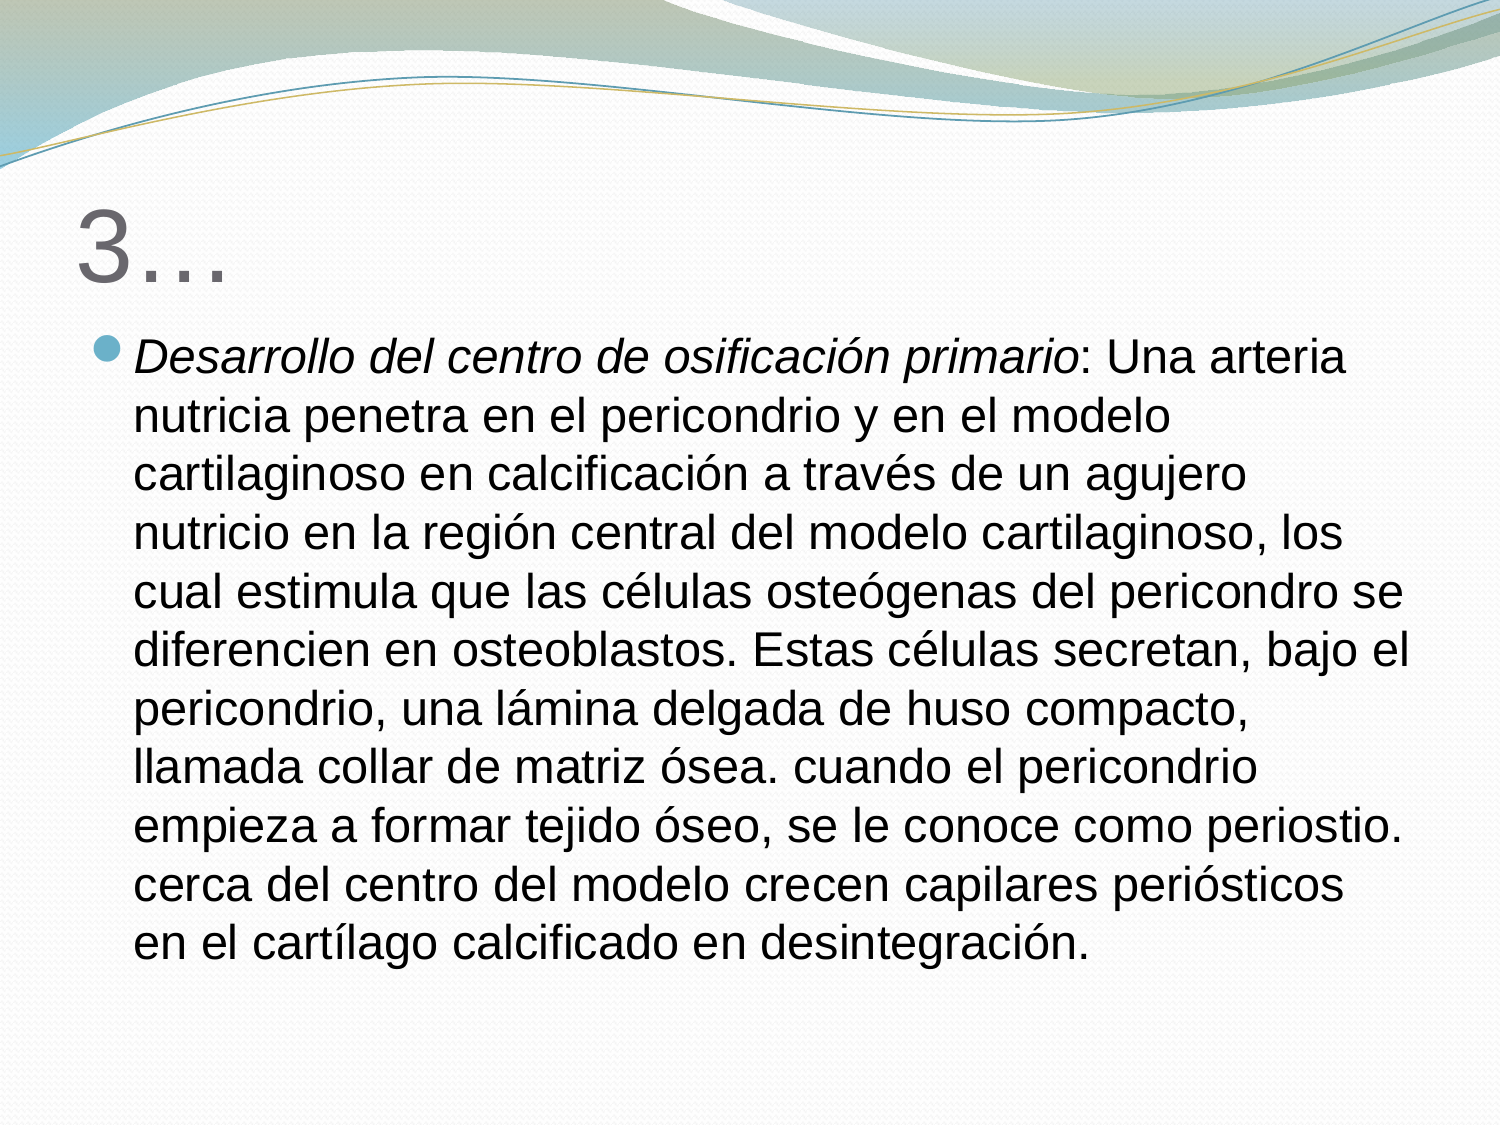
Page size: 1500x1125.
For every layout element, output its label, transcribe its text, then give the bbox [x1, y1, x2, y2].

title 3… [75, 115, 1425, 303]
list Desarrollo del centro de osificación primario: Una arteria nutricia penetra en el pericondrio y en el modelo cartilaginoso en calcificación a través de un agujero nutricio en la región central del modelo cartilaginoso, los cual estimula que las células osteógenas del pericondro se diferencien en osteoblastos. Estas células secretan, bajo el pericondrio, una lámina delgada de huso compacto, llamada collar de matriz ósea. cuando el pericondrio empieza a formar tejido óseo, se le conoce como periostio. cerca del centro del modelo crecen capilares periósticos en el cartílago calcificado en desintegración. [75, 317, 1425, 1038]
